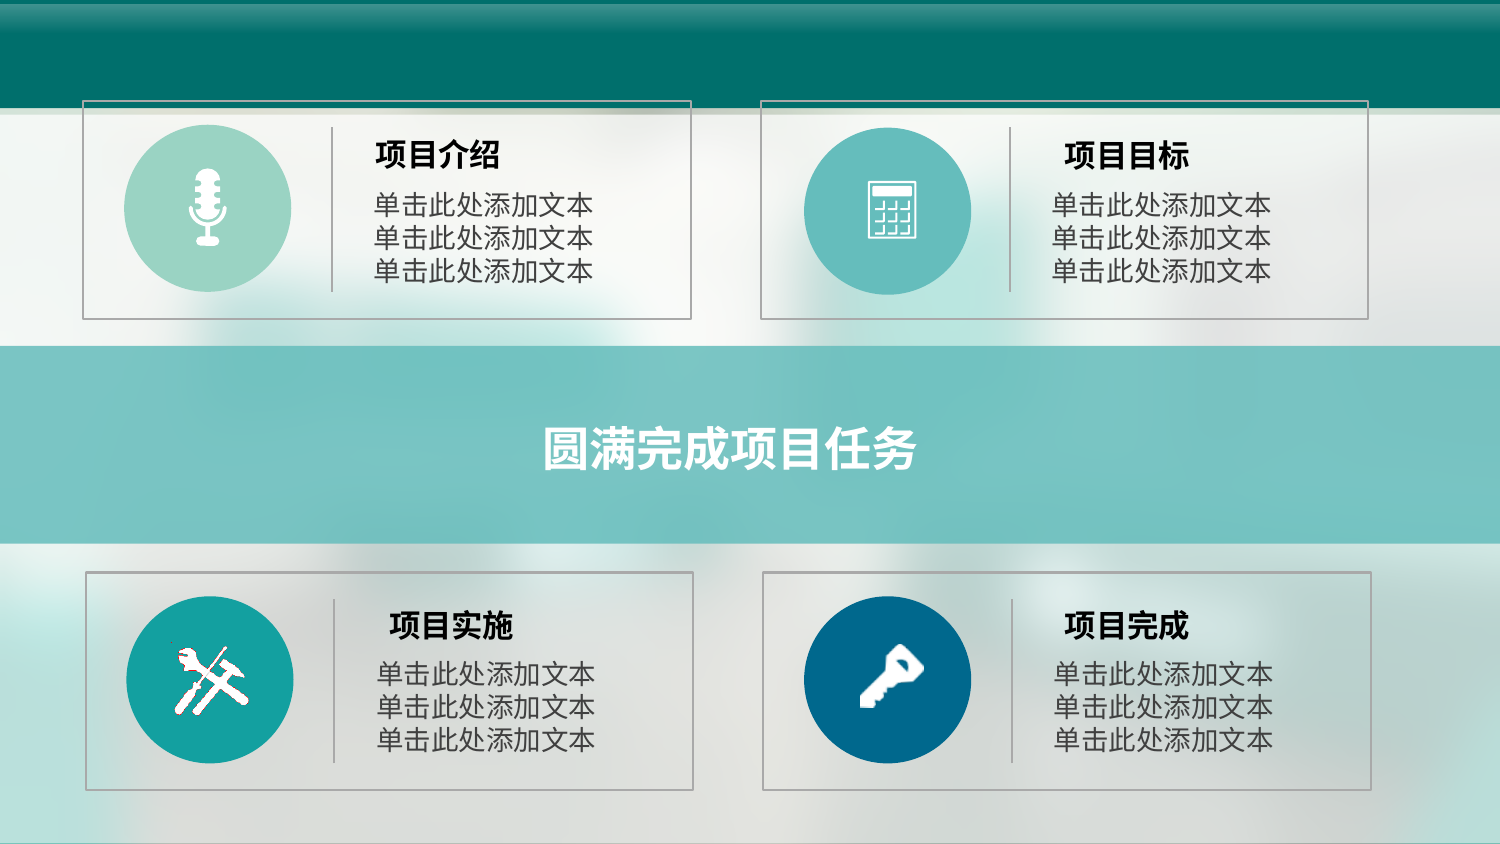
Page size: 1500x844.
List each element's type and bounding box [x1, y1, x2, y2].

text_box [761, 100, 1369, 319]
picture [1369, 109, 1500, 114]
picture [692, 109, 760, 114]
text_box [83, 100, 691, 319]
text_box [763, 572, 1371, 791]
picture [0, 109, 82, 114]
text_box [0, 345, 1500, 544]
text_box [85, 572, 693, 791]
